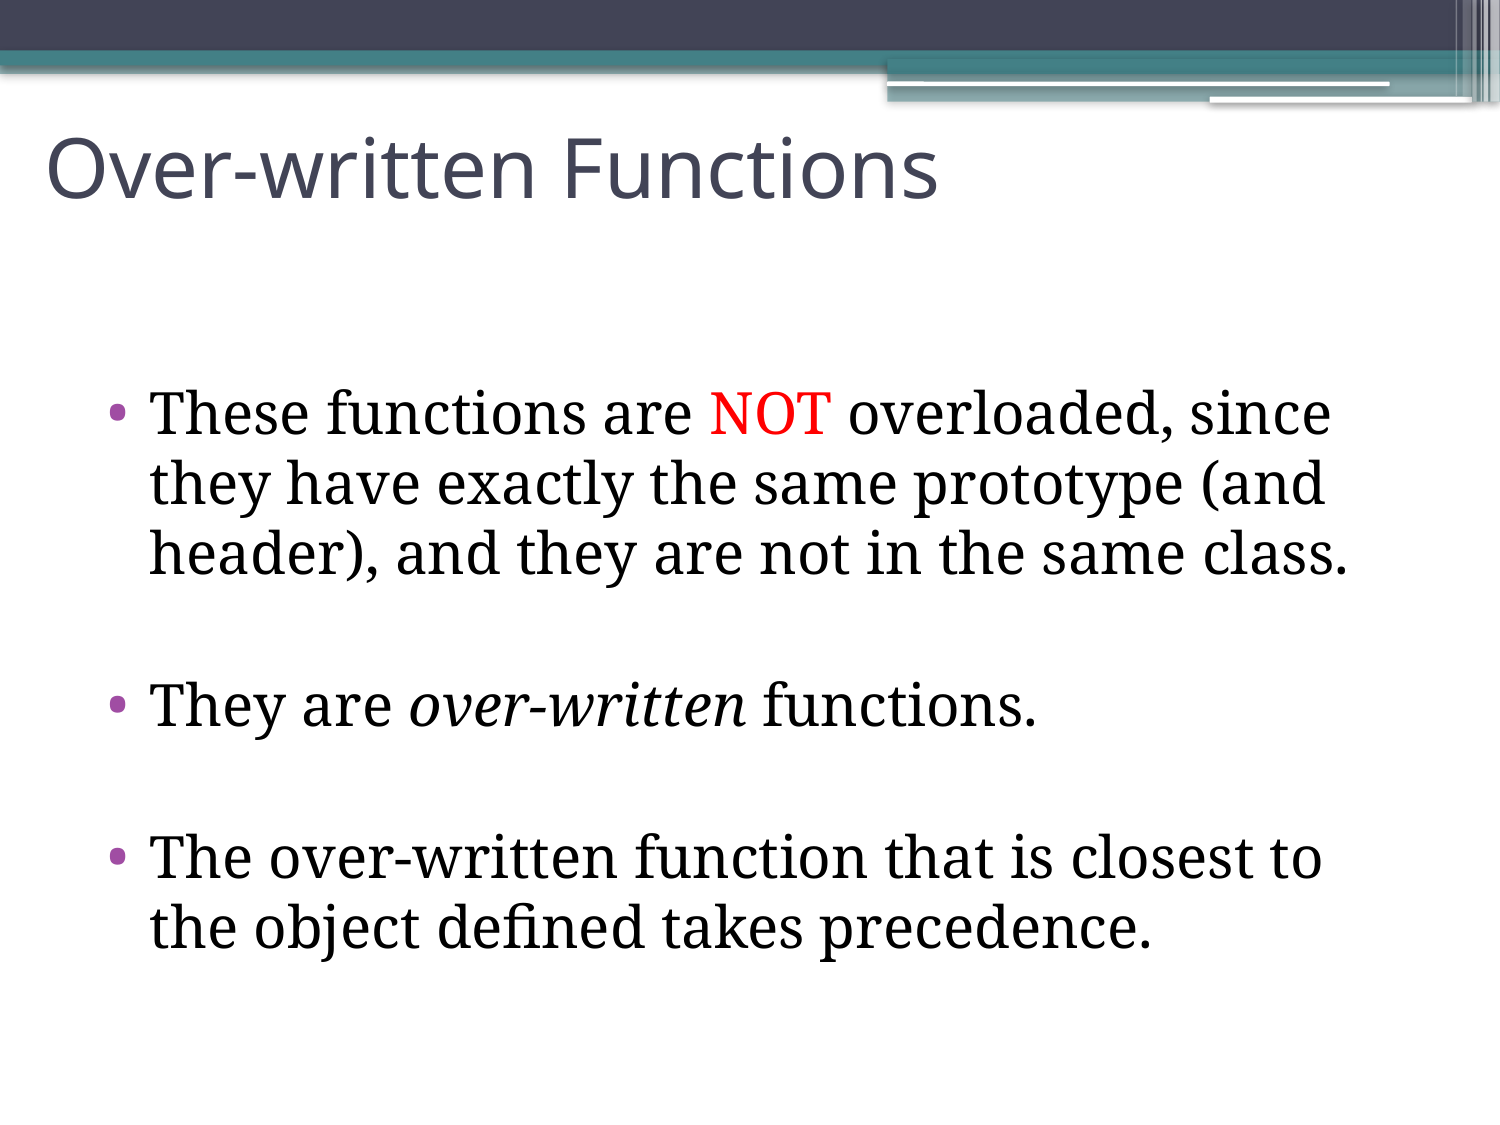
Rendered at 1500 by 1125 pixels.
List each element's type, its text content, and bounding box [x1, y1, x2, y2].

list These functions are NOT overloaded, since they have exactly the same prototype (and header), and they are not in the same class. They are over-written functions. The over-written function that is closest to the object defined takes precedence. [75, 368, 1425, 1079]
title Over-written Functions [29, 78, 1380, 254]
